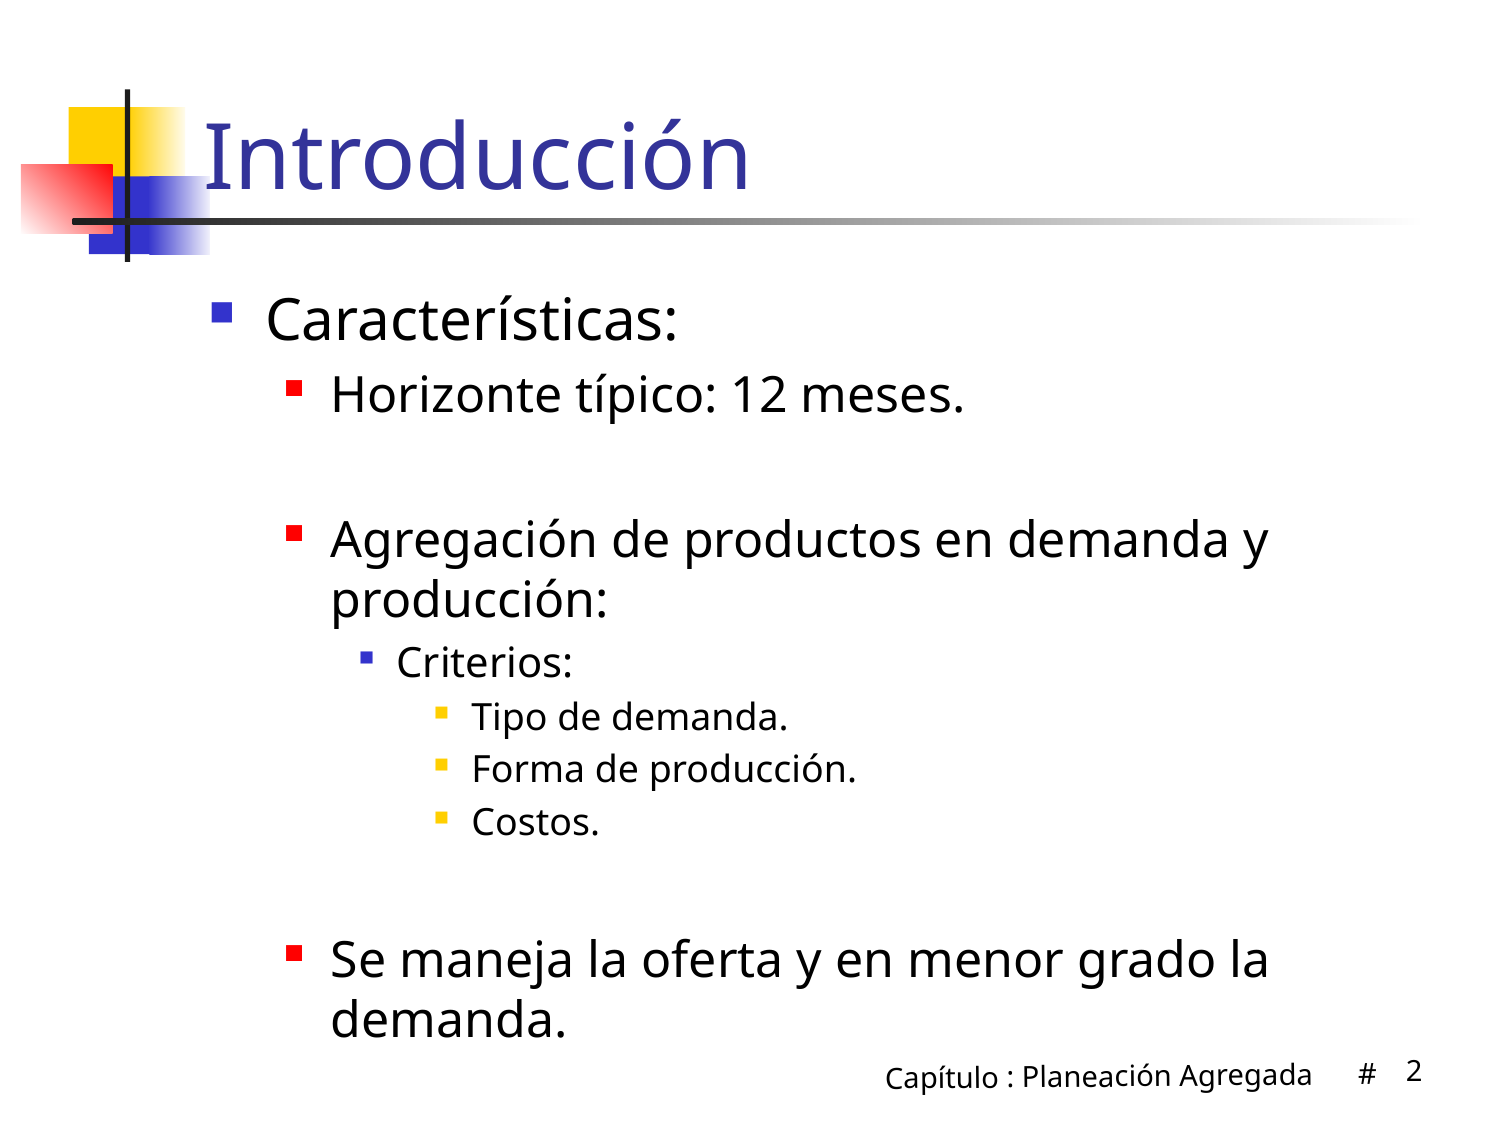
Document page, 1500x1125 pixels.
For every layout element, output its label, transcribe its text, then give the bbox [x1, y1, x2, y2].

footer Capítulo : Planeación Agregada # [836, 1028, 1427, 1109]
list Características: Horizonte típico: 12 meses. Agregación de productos en demanda y producción: Criterios: Tipo de demanda. Forma de producción. Costos. Se maneja la oferta y en menor grado la demanda. [193, 274, 1470, 1007]
slide_number 2 [1124, 1024, 1438, 1101]
title Introducción [188, 27, 1468, 216]
